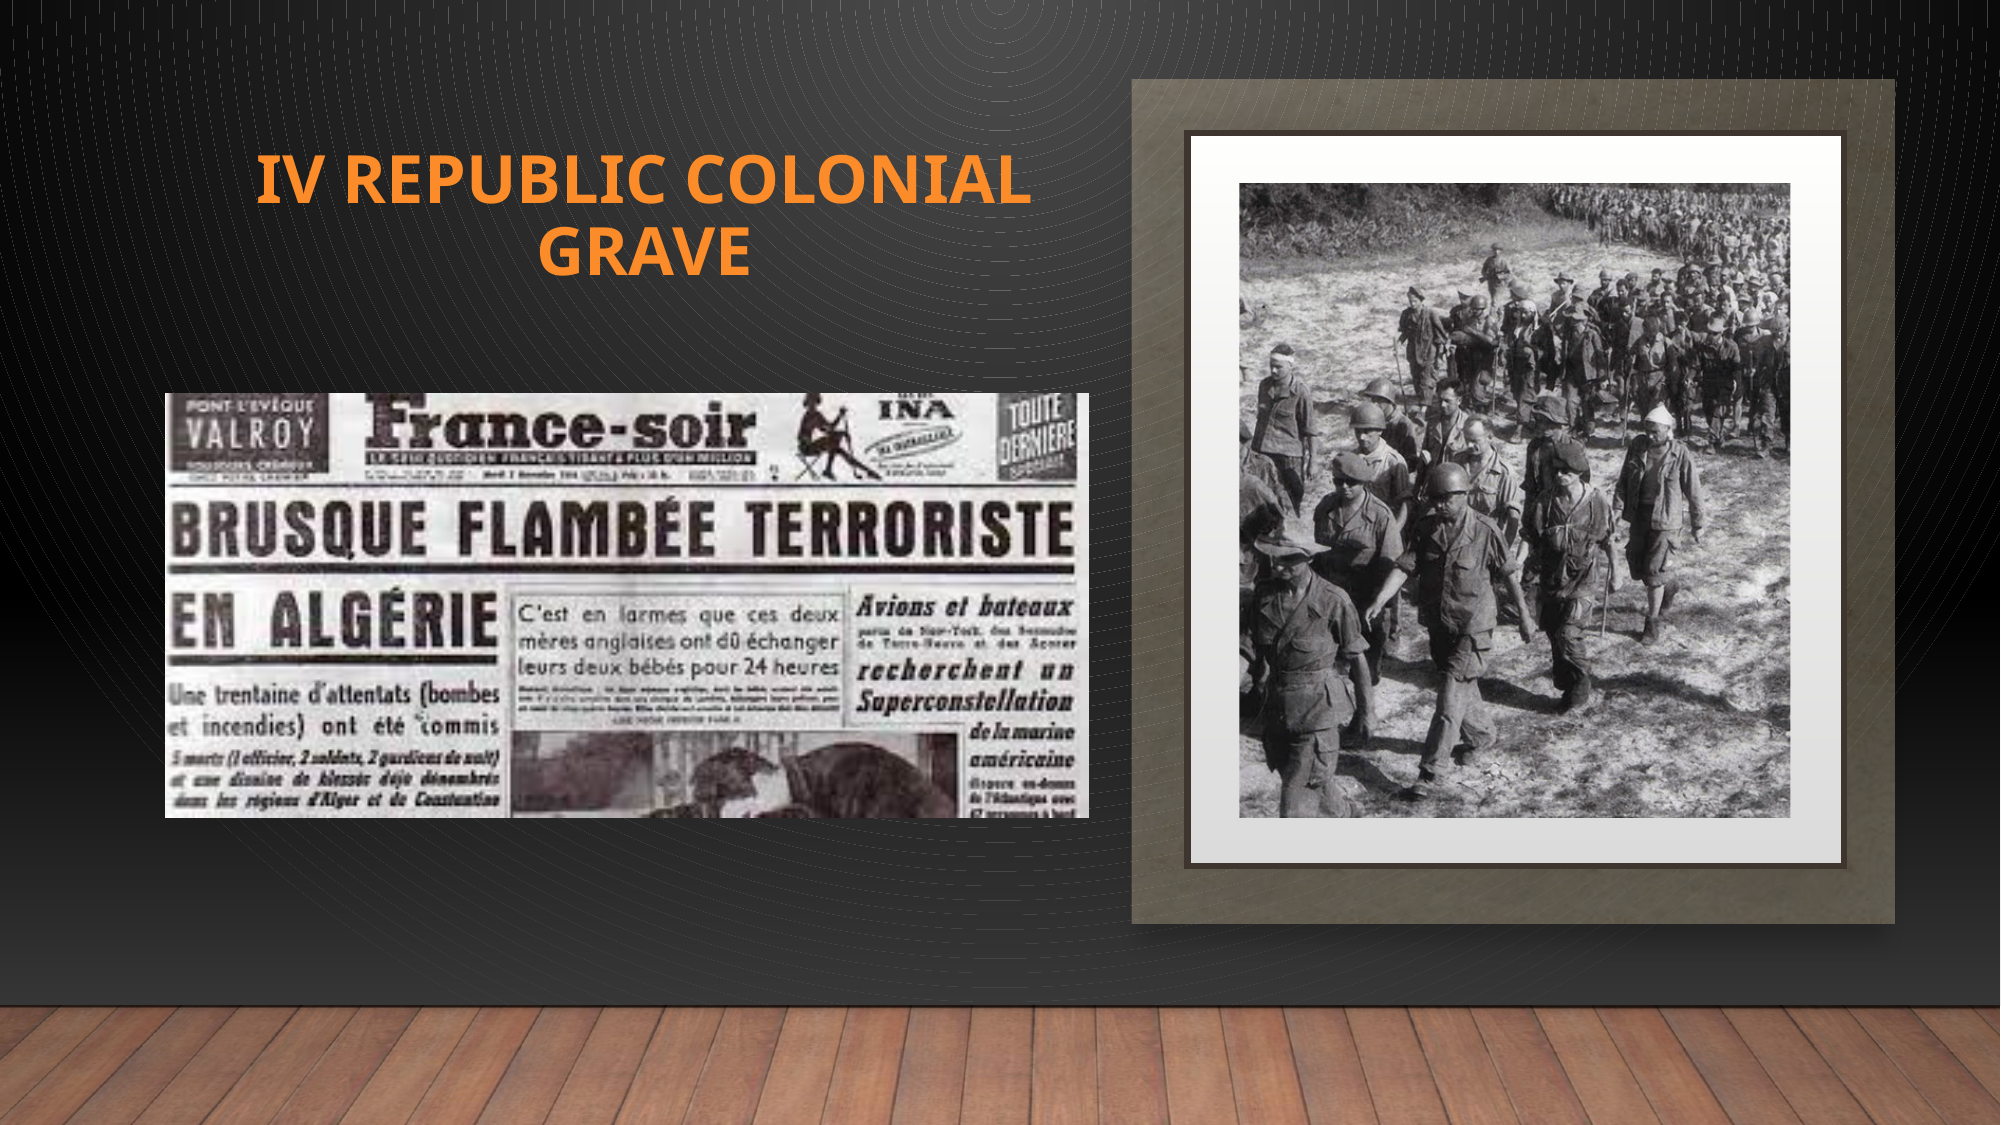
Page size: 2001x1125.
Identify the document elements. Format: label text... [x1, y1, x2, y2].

picture [1239, 182, 1791, 818]
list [165, 393, 1089, 818]
title IV REPUBLIC COLONIAL GRAVE [238, 131, 1052, 305]
picture [0, 1005, 2000, 1125]
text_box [1131, 78, 1896, 924]
